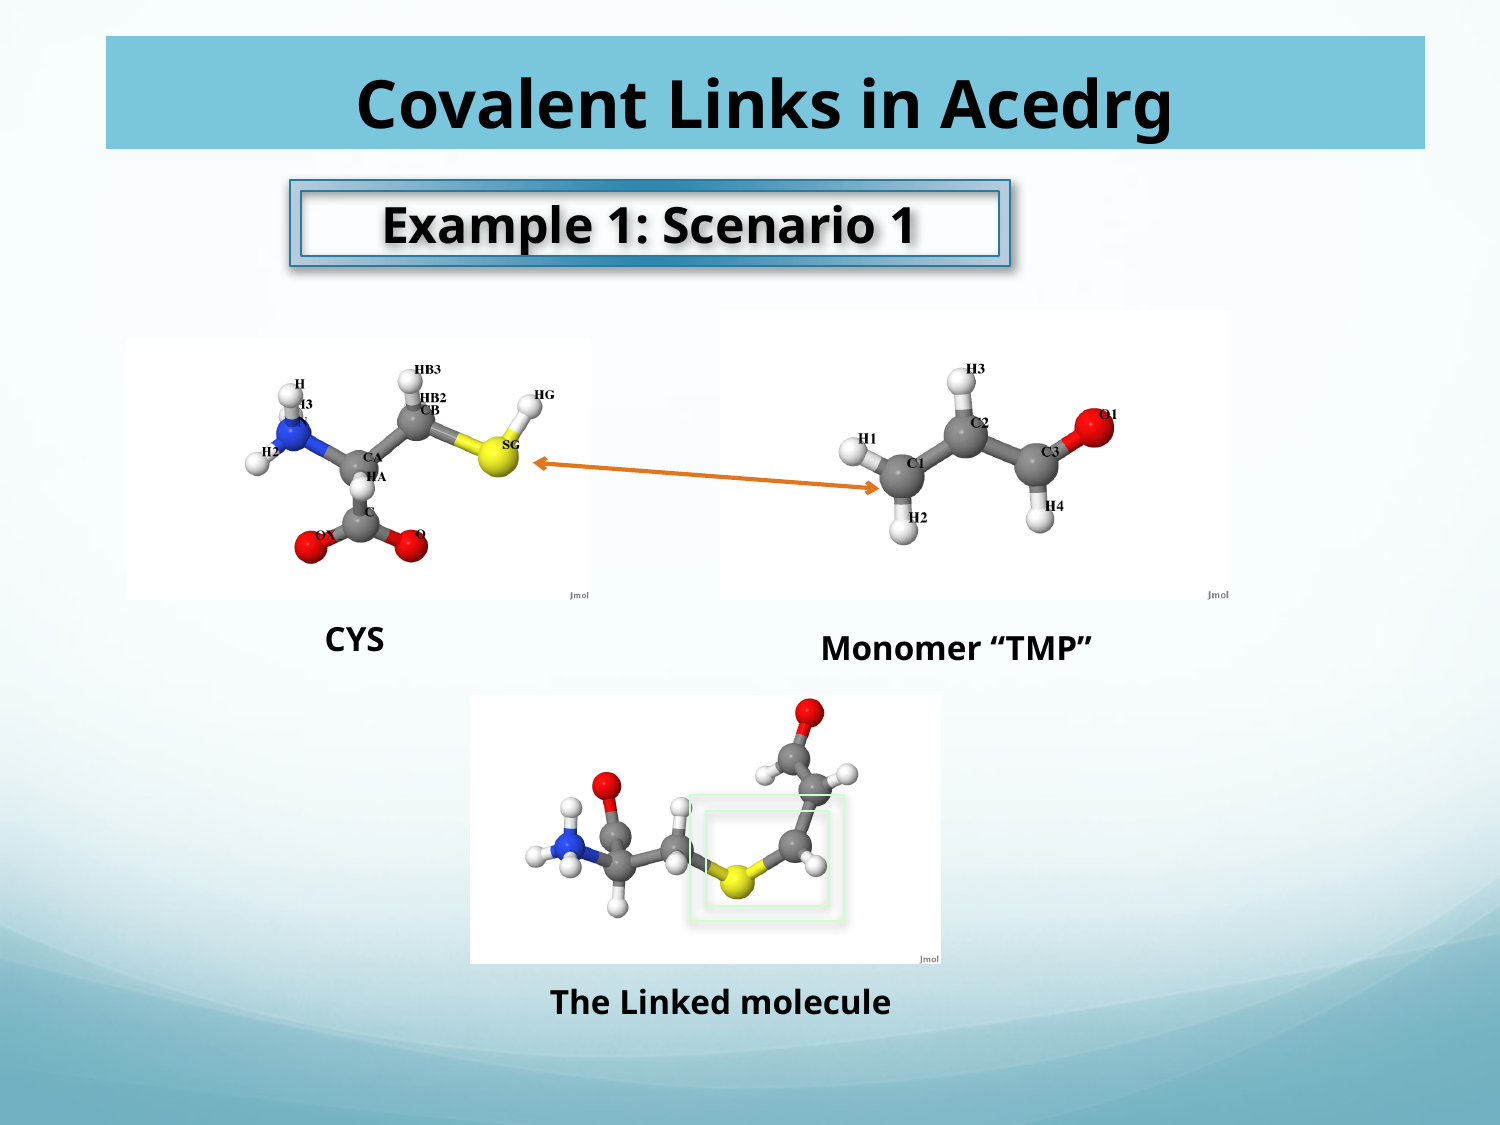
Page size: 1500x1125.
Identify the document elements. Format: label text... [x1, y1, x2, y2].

text_box Monomer “TMP” [725, 619, 1188, 675]
picture [125, 337, 592, 601]
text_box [532, 462, 880, 490]
picture [720, 309, 1231, 601]
text_box CYS [258, 614, 451, 666]
text_box The Linked molecule [468, 974, 974, 1030]
text_box Covalent Links in Acedrg [106, 36, 1426, 149]
picture [469, 694, 942, 964]
text_box Example 1: Scenario 1 [289, 179, 1011, 267]
